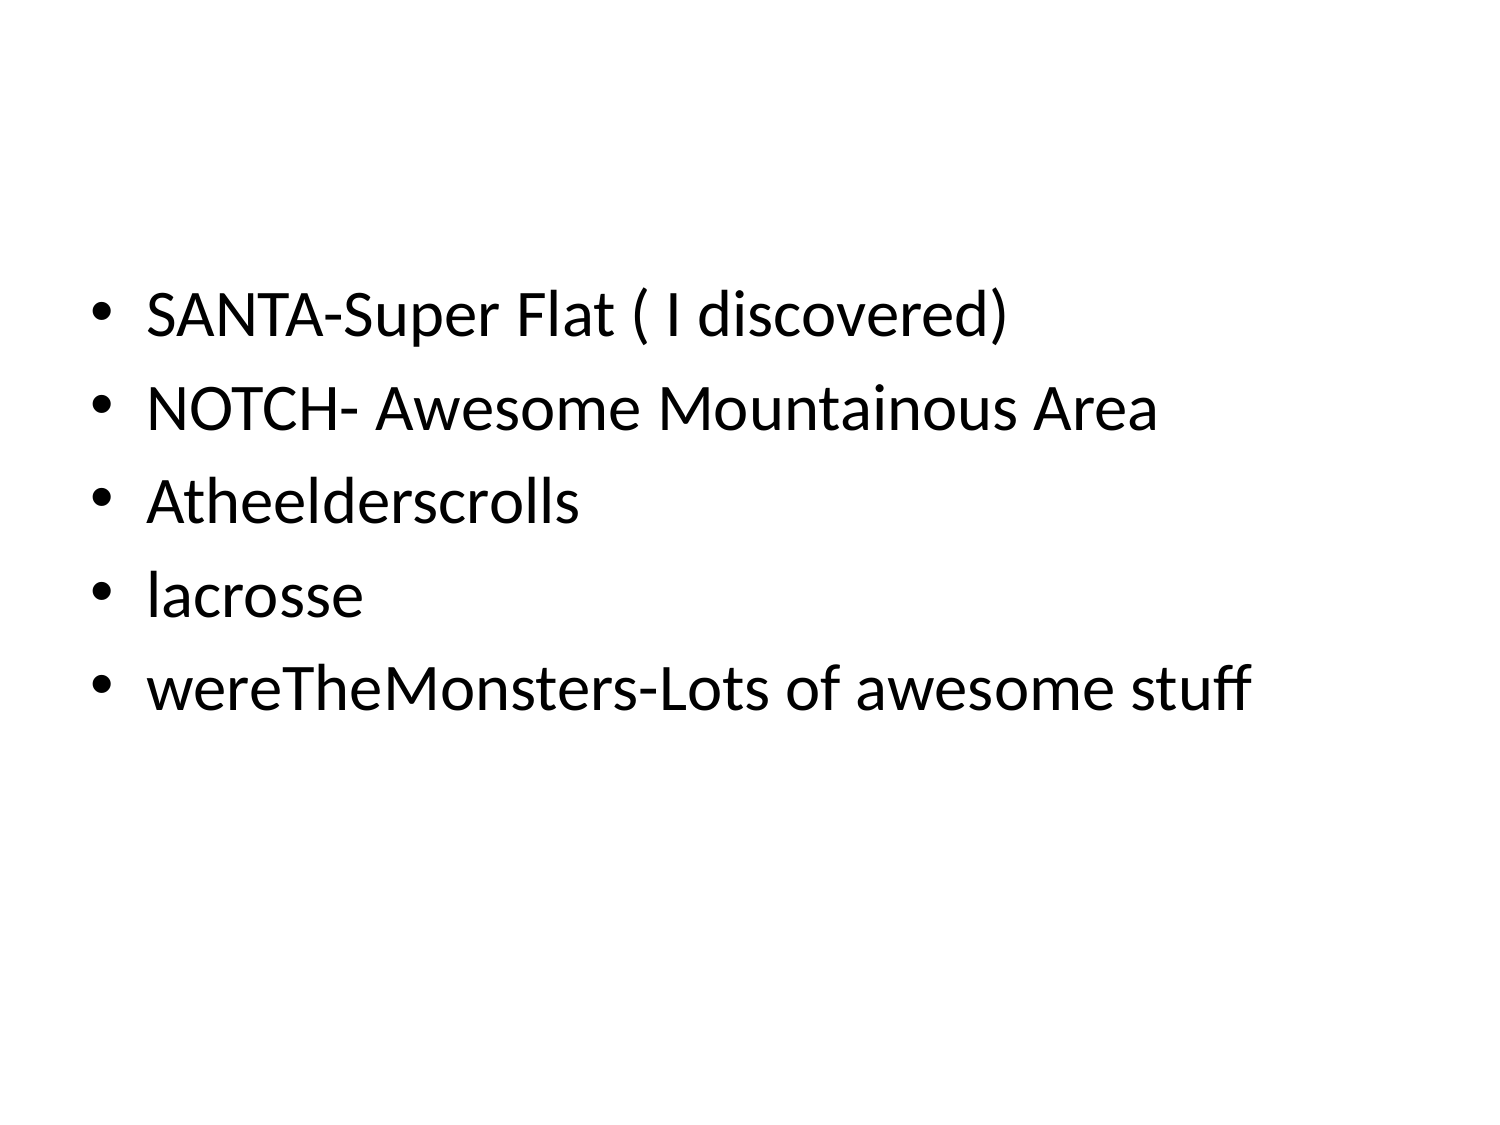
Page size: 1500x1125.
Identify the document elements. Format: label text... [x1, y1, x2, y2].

list SANTA-Super Flat ( I discovered) NOTCH- Awesome Mountainous Area Atheelderscrolls lacrosse wereTheMonsters-Lots of awesome stuff [75, 262, 1425, 1005]
